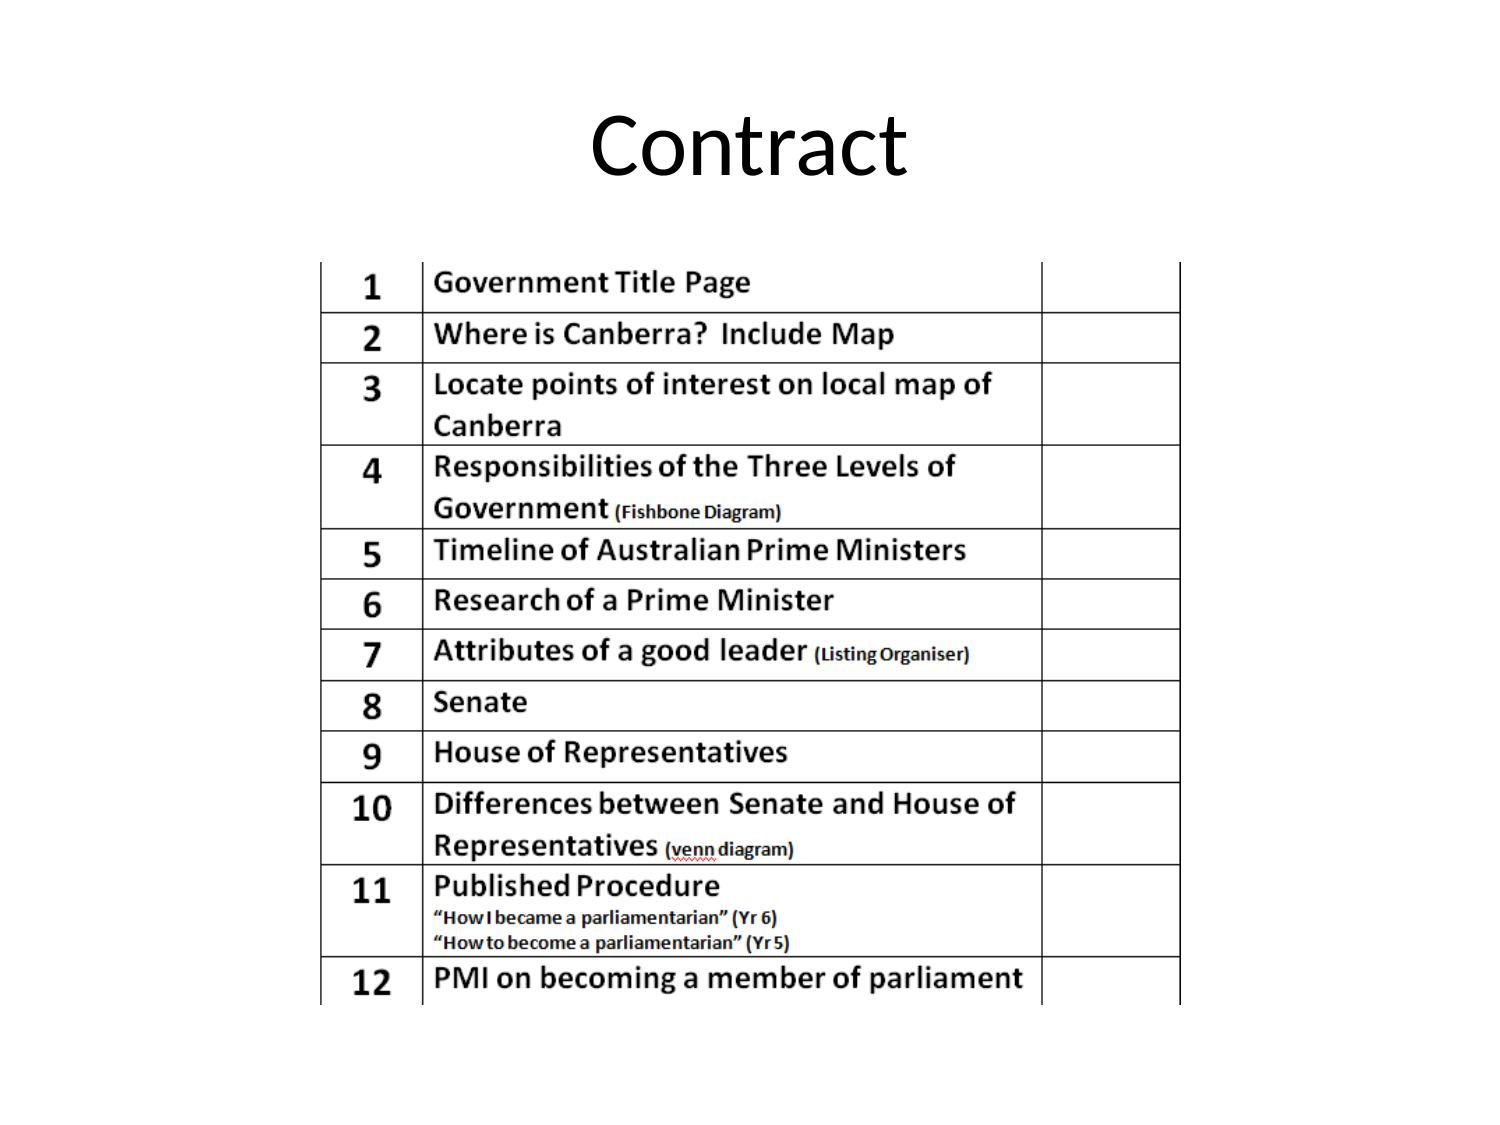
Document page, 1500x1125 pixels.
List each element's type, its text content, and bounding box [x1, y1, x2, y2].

title Contract [75, 45, 1425, 233]
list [319, 262, 1181, 1006]
